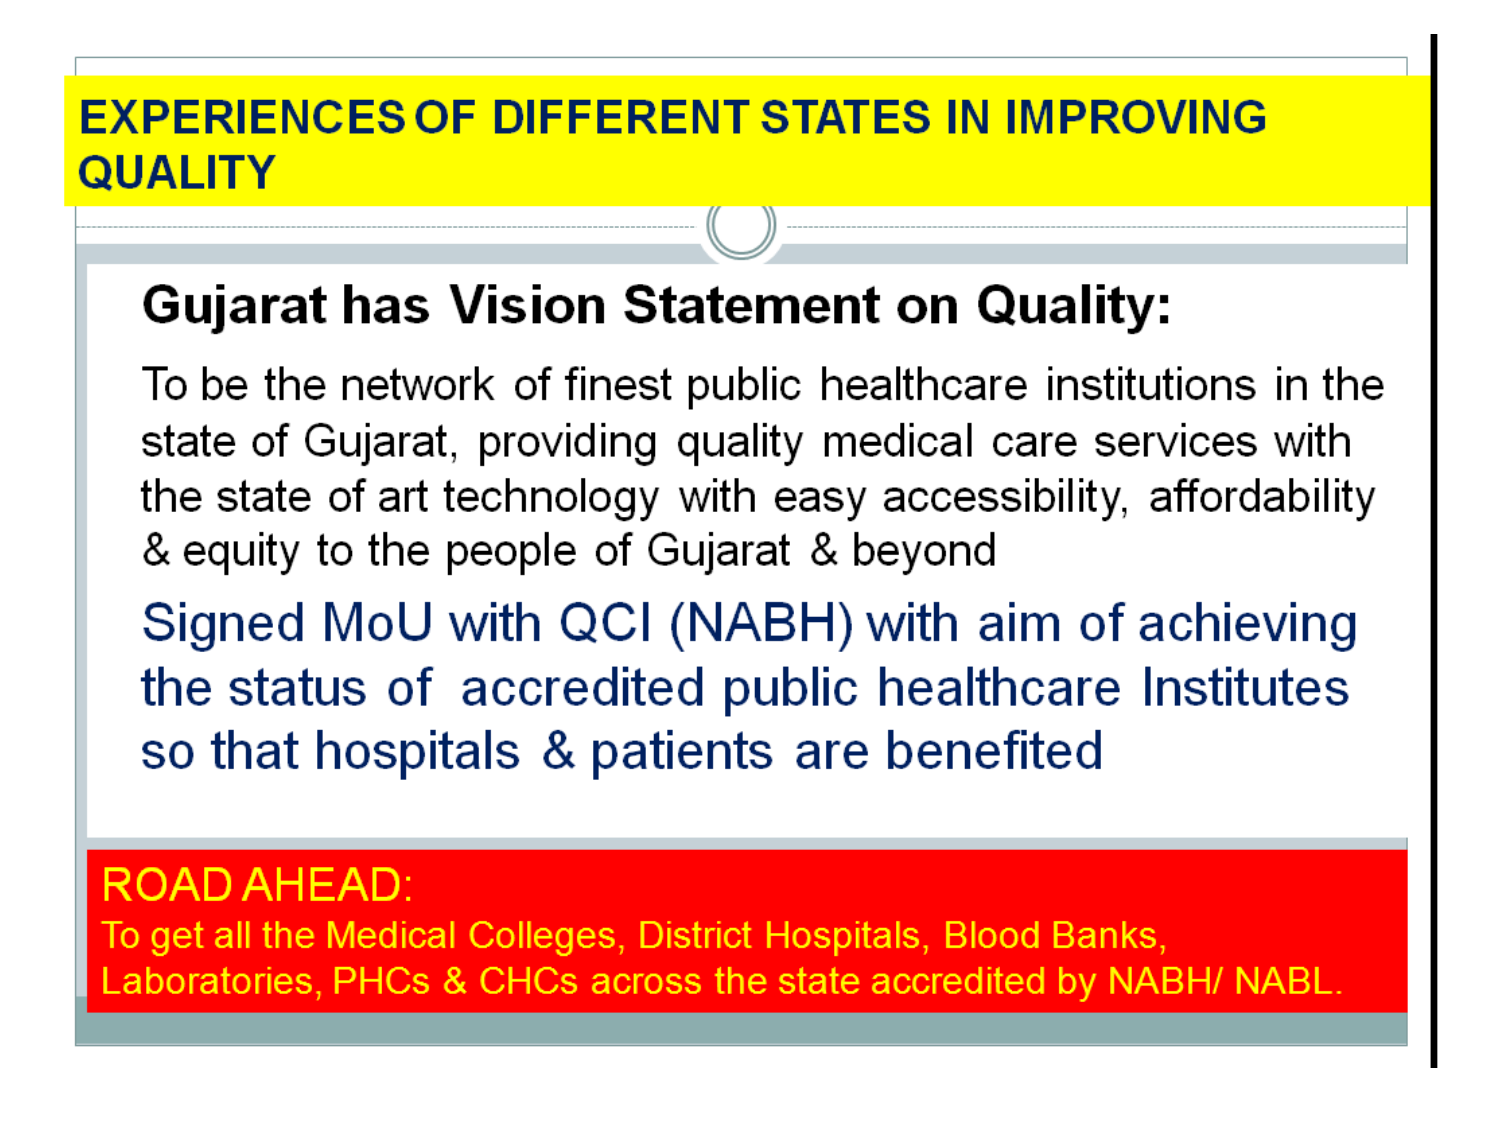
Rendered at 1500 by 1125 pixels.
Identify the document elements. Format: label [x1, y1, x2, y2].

list [62, 33, 1438, 1068]
